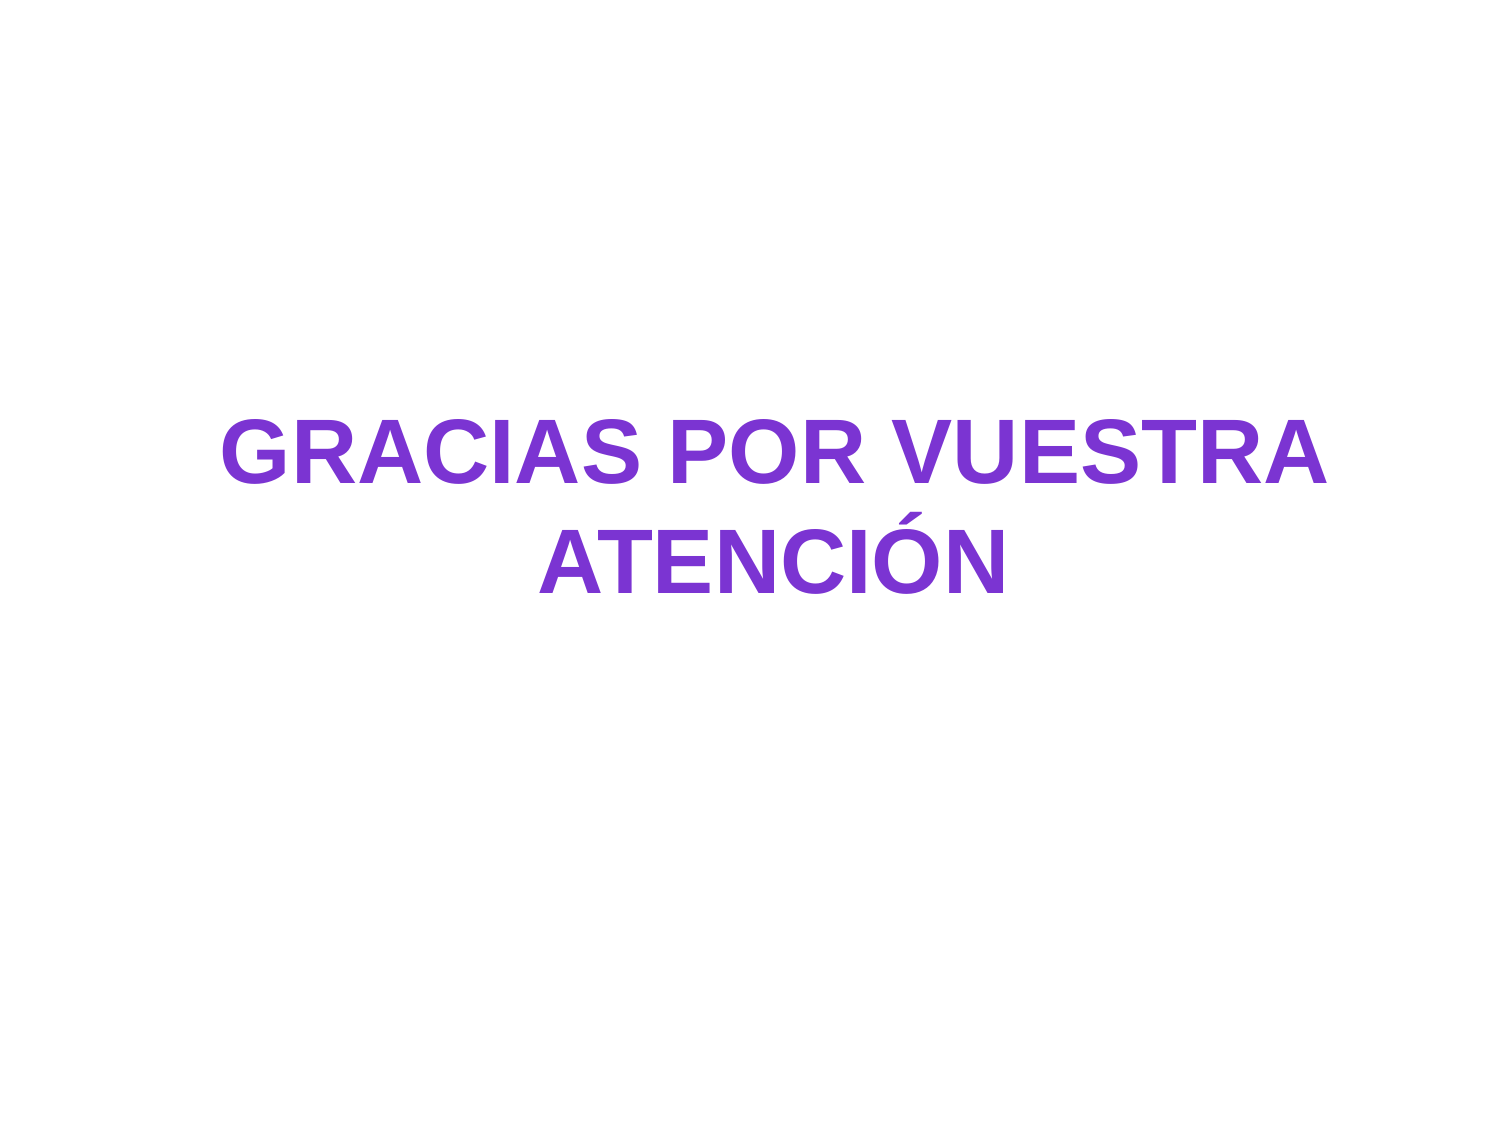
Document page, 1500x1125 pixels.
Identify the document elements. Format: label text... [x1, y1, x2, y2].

text_box GRACIAS POR VUESTRA ATENCIÓN [76, 384, 1471, 620]
